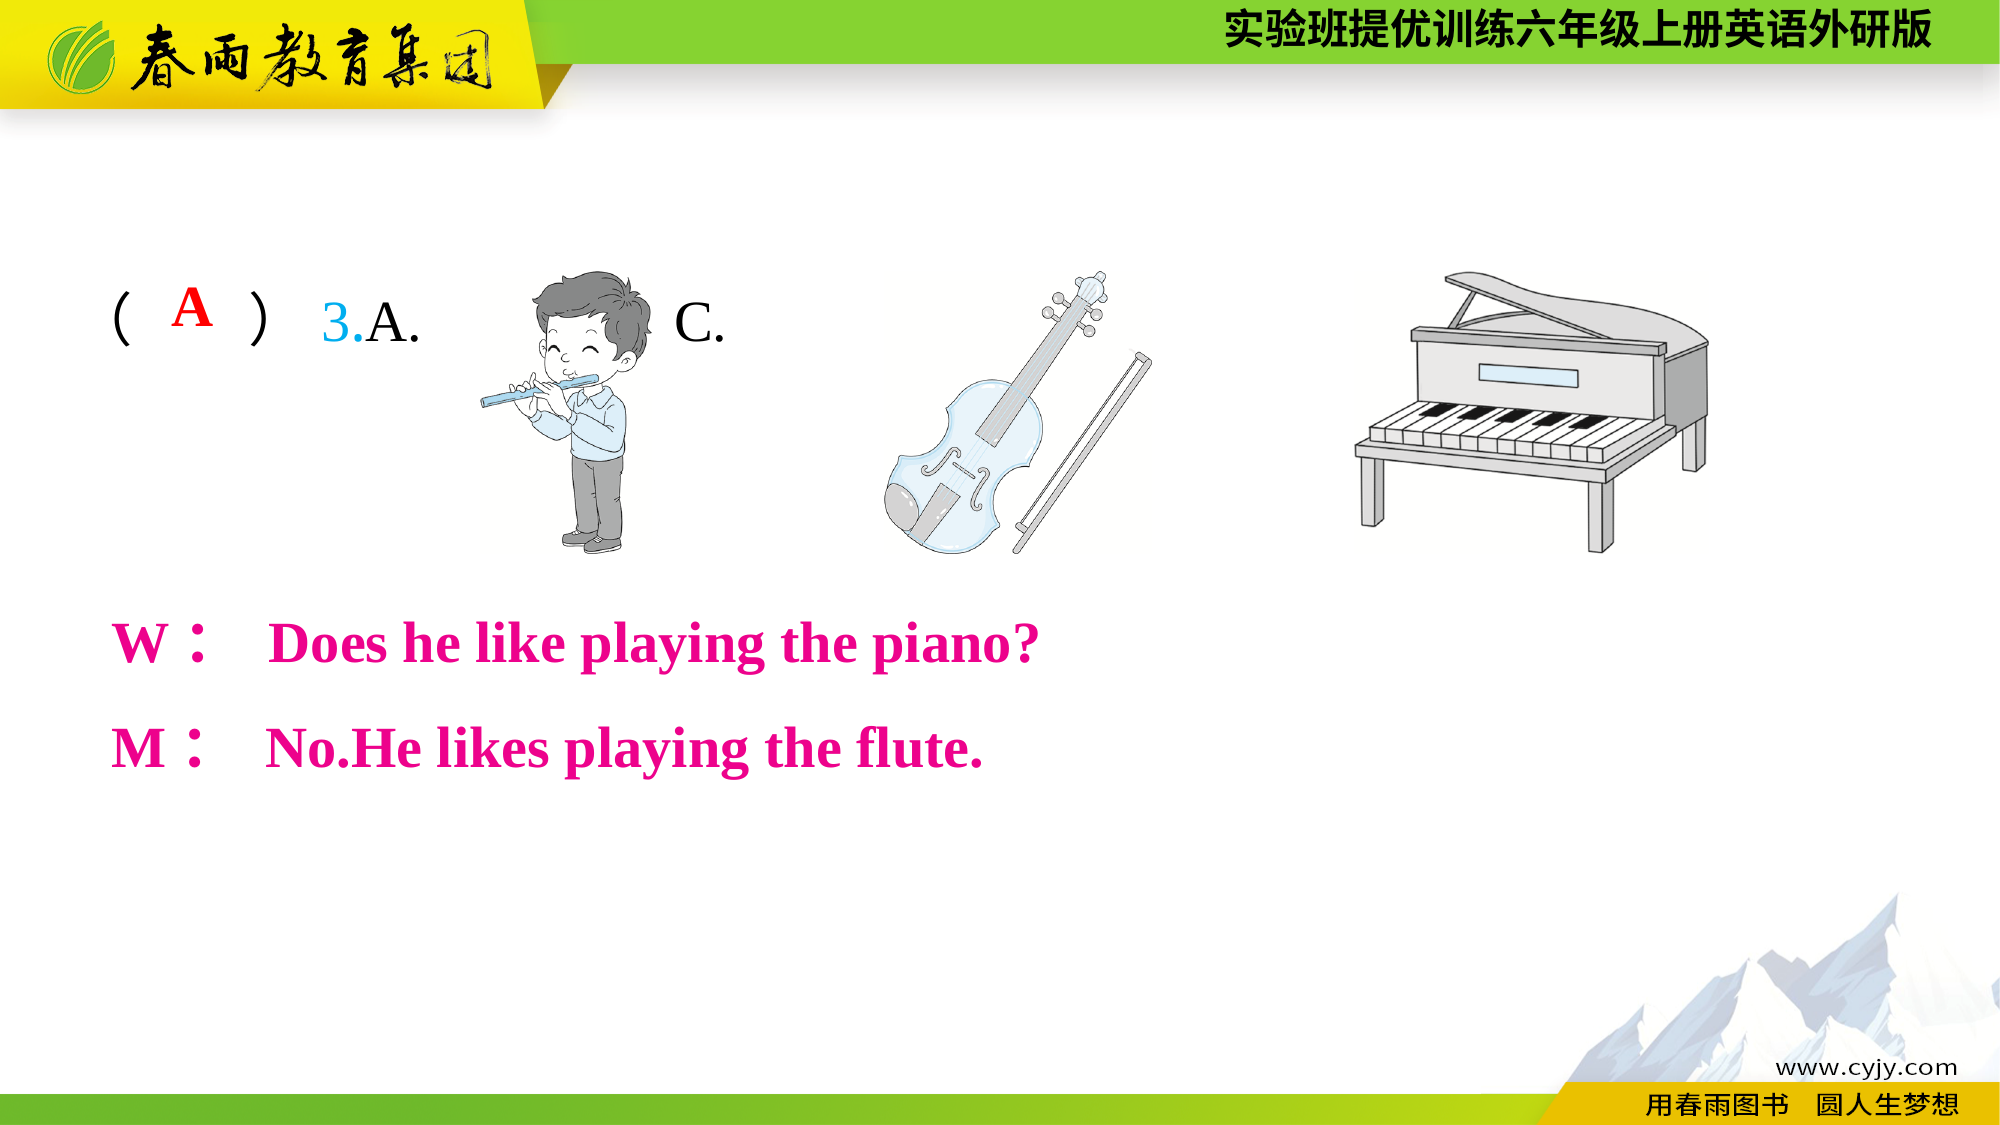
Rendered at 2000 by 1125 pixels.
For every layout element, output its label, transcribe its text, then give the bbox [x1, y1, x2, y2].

list （ ）3.A. B. C. [59, 240, 1944, 349]
picture [0, 0, 2000, 1125]
text_box W： Does he like playing the piano? M： No.He likes playing the flute. [96, 561, 1944, 787]
text_box A [156, 260, 232, 346]
